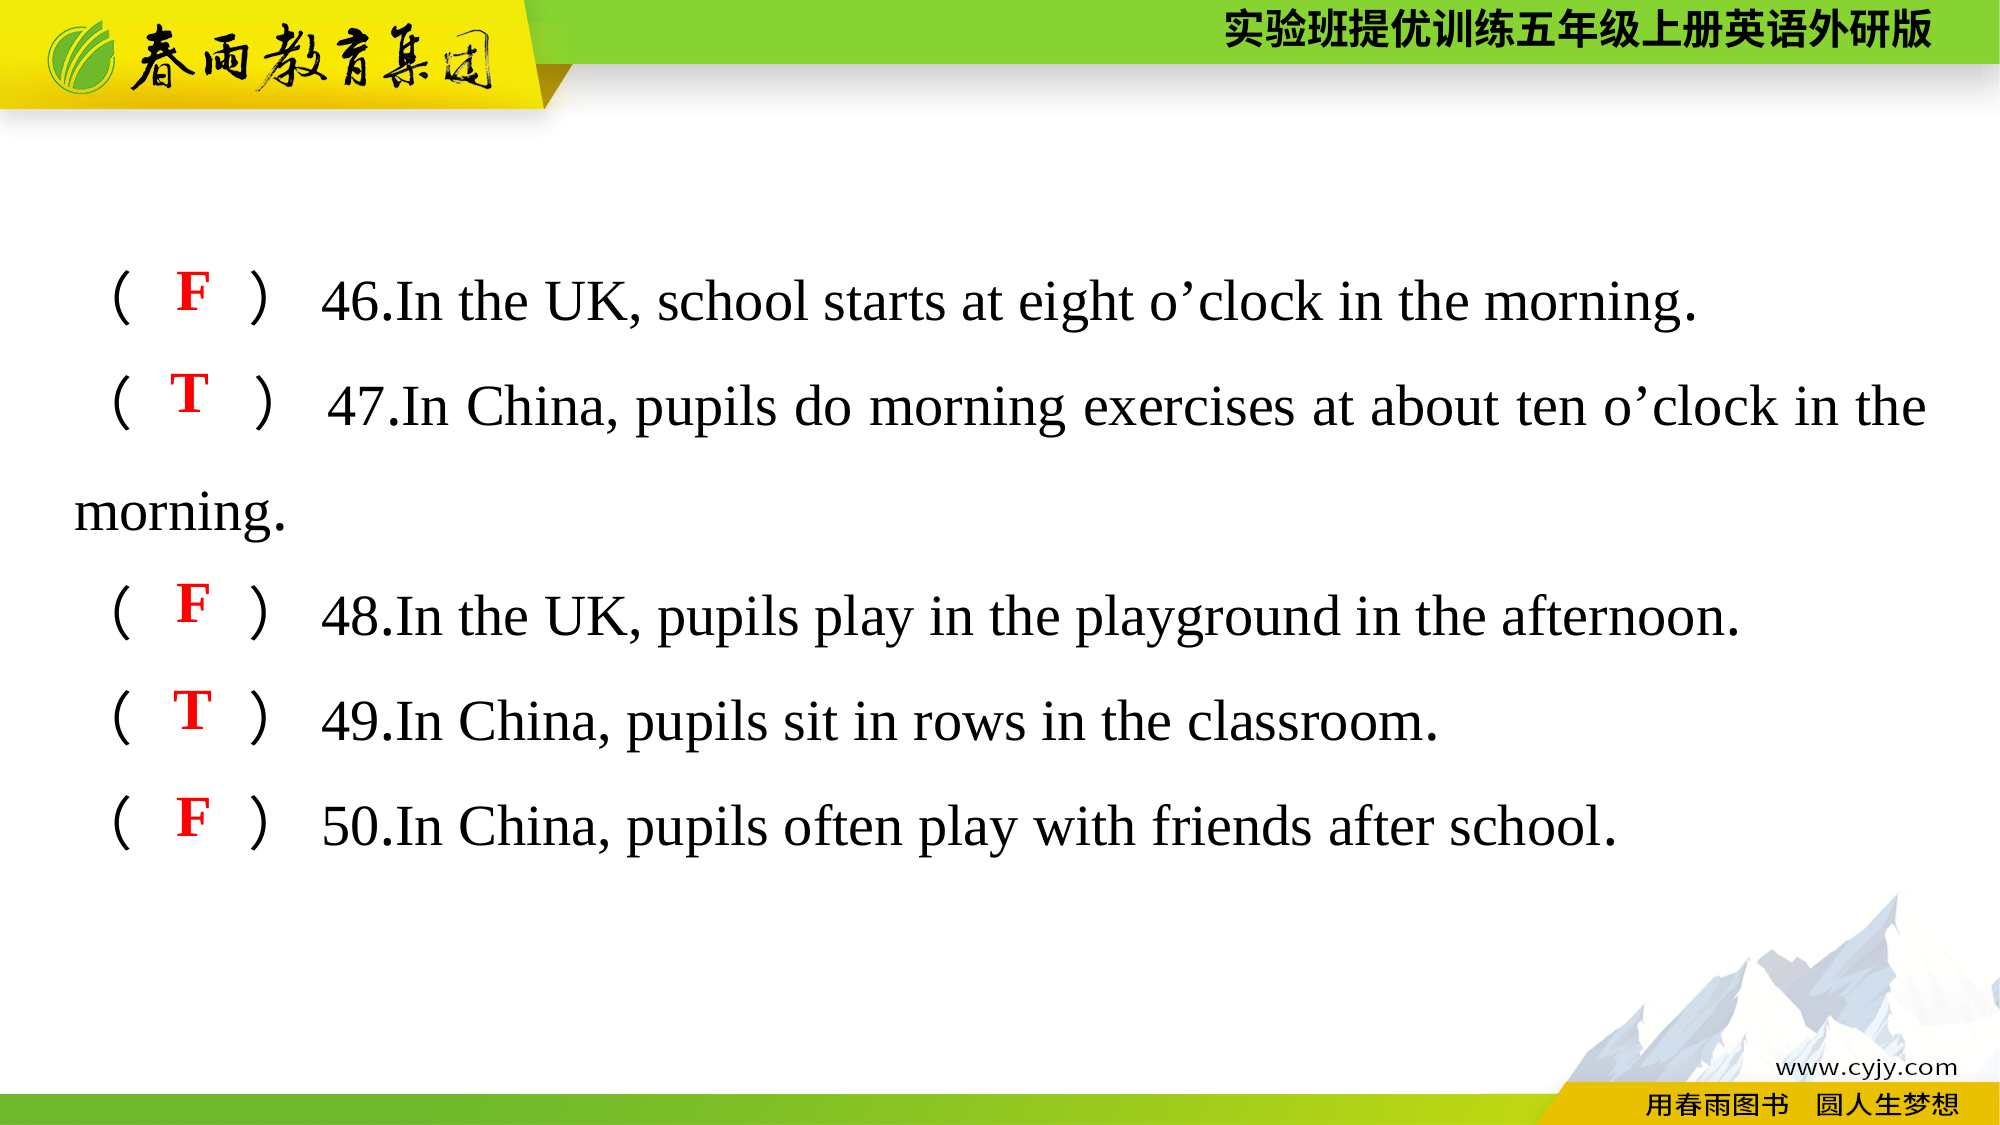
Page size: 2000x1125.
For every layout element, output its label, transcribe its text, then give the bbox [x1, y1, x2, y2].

text_box F [161, 770, 227, 856]
text_box T [155, 346, 225, 432]
text_box F [161, 556, 227, 642]
list （ ）46.In the UK, school starts at eight o’clock in the morning. （ ）47.In China, pupils do morning exercises at about ten o’clock in the morning. （ ）48.In the UK, pupils play in the playground in the afternoon. （ ）49.In China, pupils sit in rows in the classroom. （ ）50.In China, pupils often play with friends after school. [59, 219, 1944, 858]
picture [0, 0, 2000, 1125]
text_box T [158, 663, 227, 749]
text_box F [161, 244, 227, 330]
